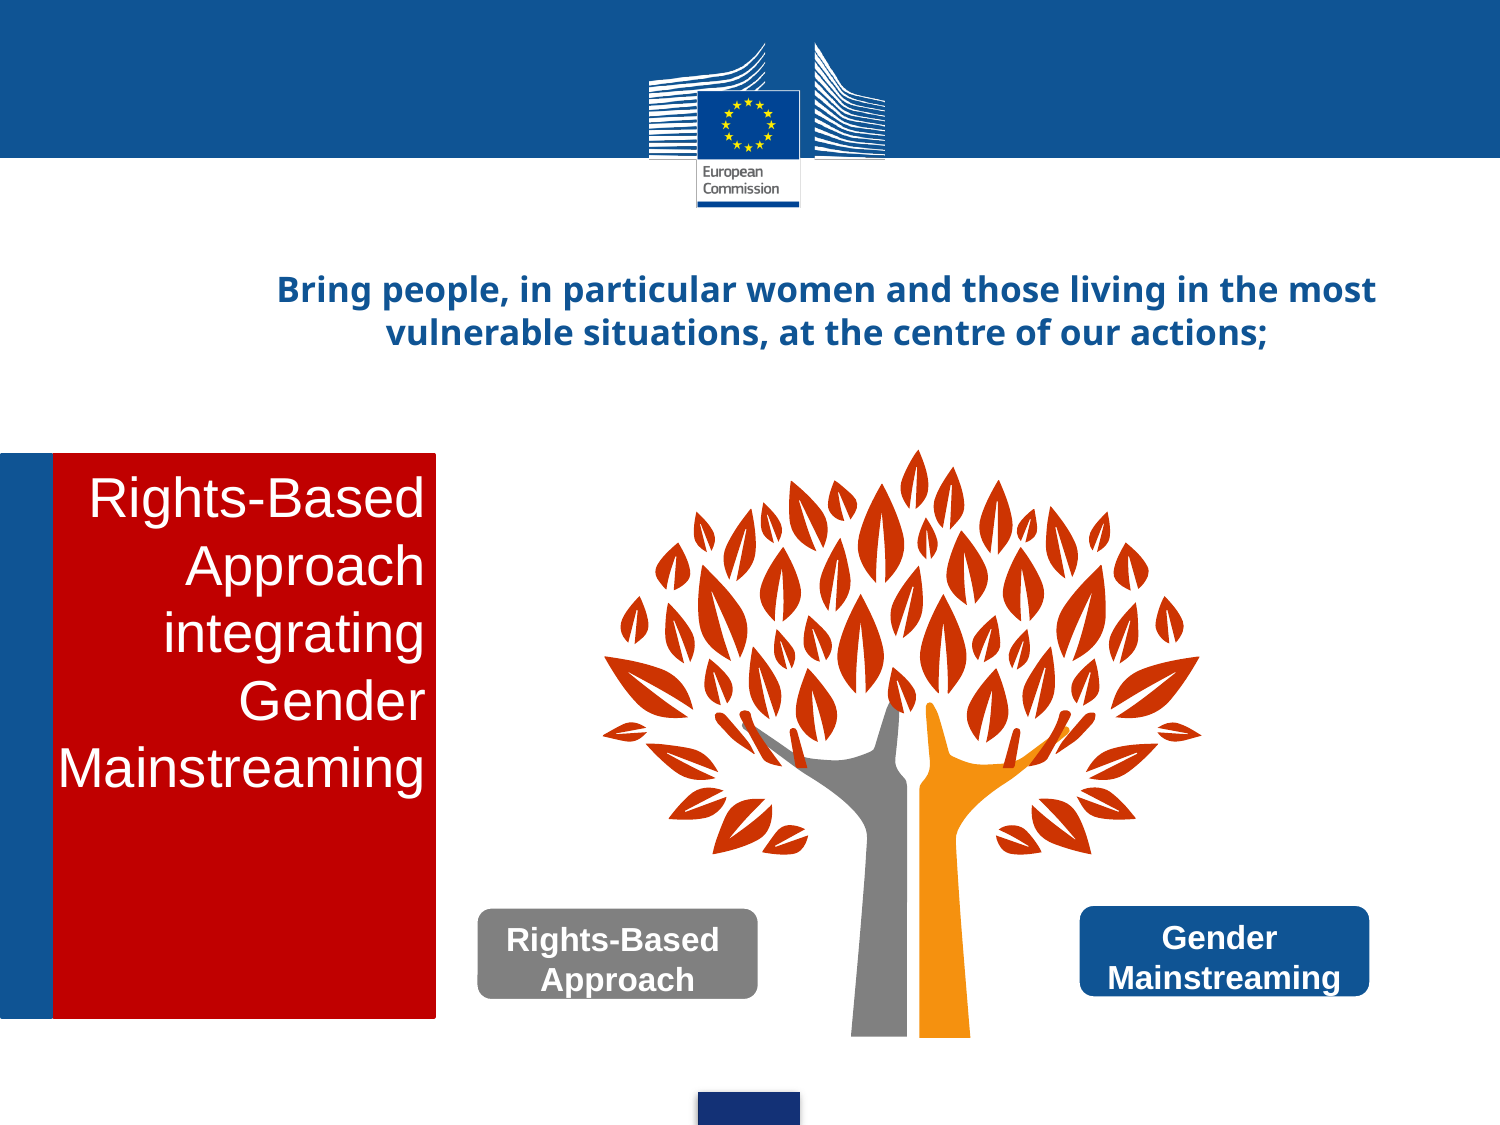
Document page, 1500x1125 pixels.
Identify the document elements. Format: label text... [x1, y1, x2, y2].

text_box Bring people, in particular women and those living in the most vulnerable situations, at the centre of our actions; [173, 260, 1482, 360]
picture [649, 42, 885, 208]
text_box Rights-Based Approach [473, 904, 762, 1004]
text_box [919, 862, 971, 1038]
text_box Gender Mainstreaming [1075, 901, 1374, 1001]
text_box [0, 453, 53, 1019]
text_box Rights-Based Approach integrating Gender Mainstreaming [55, 461, 426, 861]
text_box [851, 862, 908, 1037]
text_box [53, 453, 436, 1019]
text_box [602, 449, 1202, 855]
